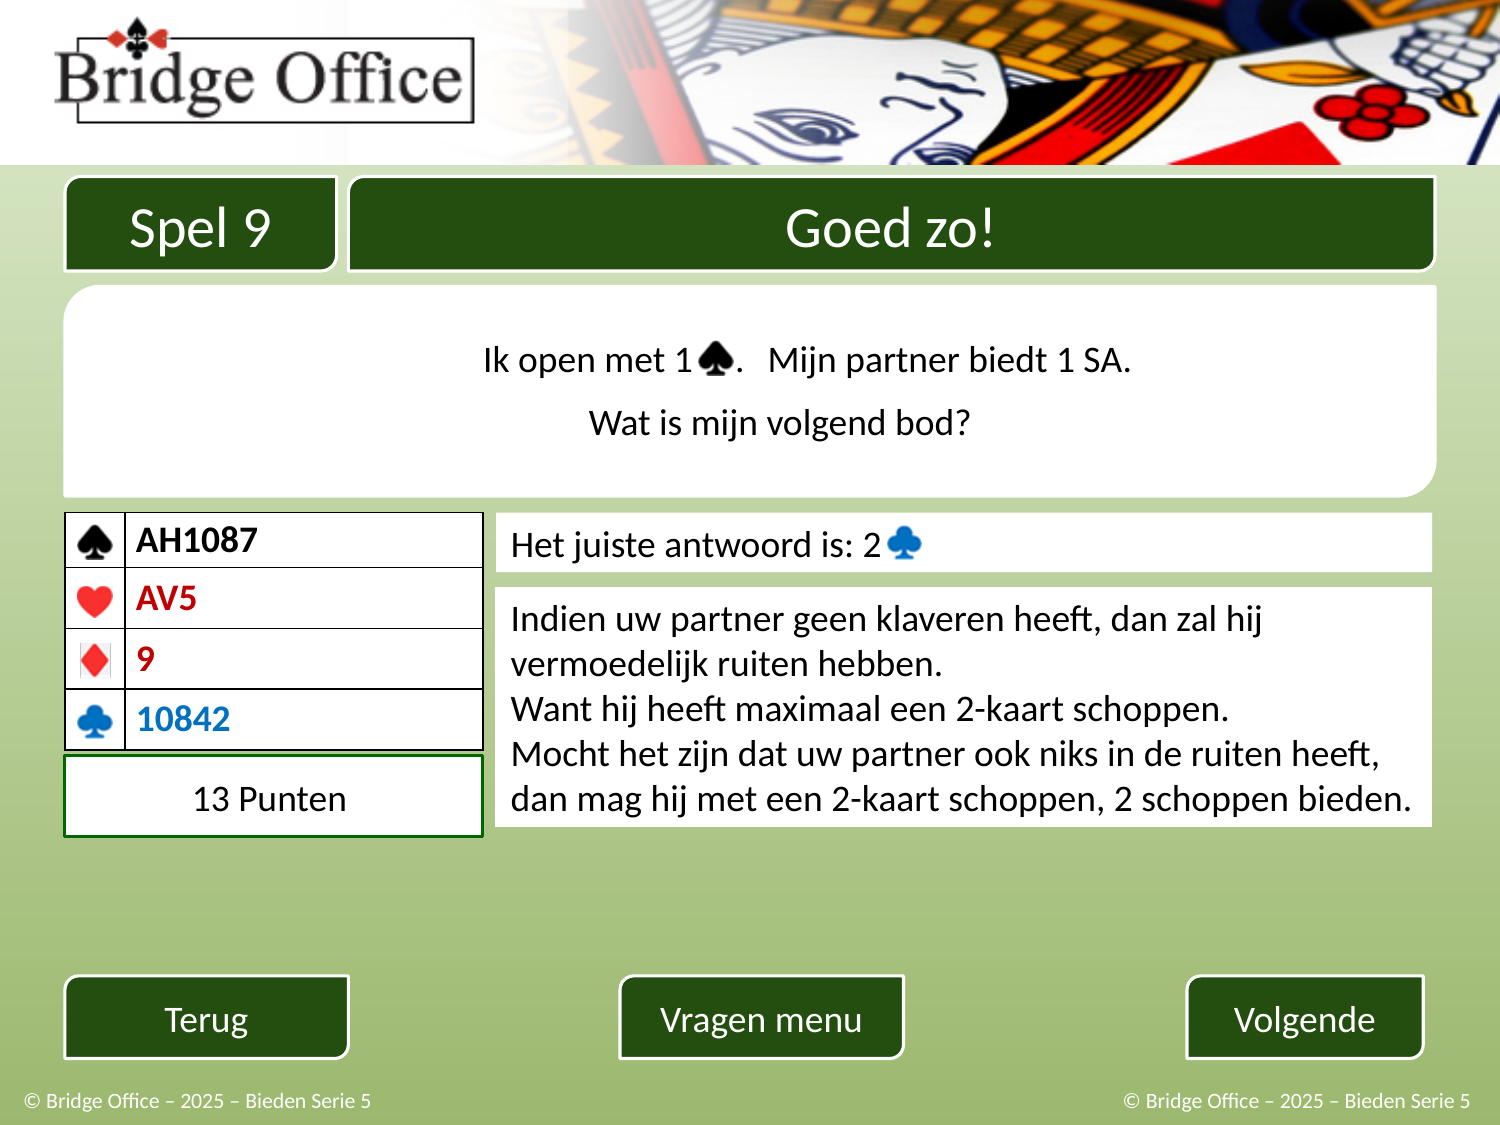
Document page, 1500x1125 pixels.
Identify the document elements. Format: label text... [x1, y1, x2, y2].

picture [77, 643, 114, 679]
picture [77, 524, 114, 561]
picture [886, 525, 923, 561]
table_cell 9 [126, 629, 482, 688]
table_cell [66, 690, 124, 749]
table_header AH1087 [126, 513, 482, 567]
text_box Indien uw partner geen klaveren heeft, dan zal hij vermoedelijk ruiten hebben. Want hij heeft maximaal een 2-kaart schoppen. Mocht het zijn dat uw partner ook niks in de ruiten heeft, dan mag hij met een 2-kaart schoppen, 2 schoppen bieden. [495, 587, 1432, 827]
text_box [63, 284, 1437, 498]
text_box Spel 9 [63, 179, 339, 273]
table_cell 10842 [126, 690, 482, 749]
text_box © Bridge Office – 2025 – Bieden Serie 5 [1107, 1079, 1500, 1121]
picture [698, 340, 734, 376]
text_box Het juiste antwoord is: 2 [496, 512, 1433, 573]
text_box 13 Punten [63, 754, 484, 838]
picture [77, 703, 114, 740]
text_box Wat is mijn volgend bod? [573, 390, 995, 451]
text_box Vragen menu [618, 974, 906, 1061]
text_box Terug [63, 974, 350, 1061]
text_box © Bridge Office – 2025 – Bieden Serie 5 [8, 1079, 393, 1121]
text_box Goed zo! [346, 179, 1437, 273]
picture [0, 0, 1500, 166]
text_box Ik open met 1 . [468, 327, 845, 388]
table_cell [66, 629, 124, 688]
text_box Volgende [1185, 974, 1425, 1061]
text_box Mijn partner biedt 1 SA. [752, 327, 1167, 387]
table_cell [66, 568, 124, 628]
table_header [66, 513, 124, 567]
picture [77, 585, 114, 618]
table_cell AV5 [126, 568, 482, 628]
